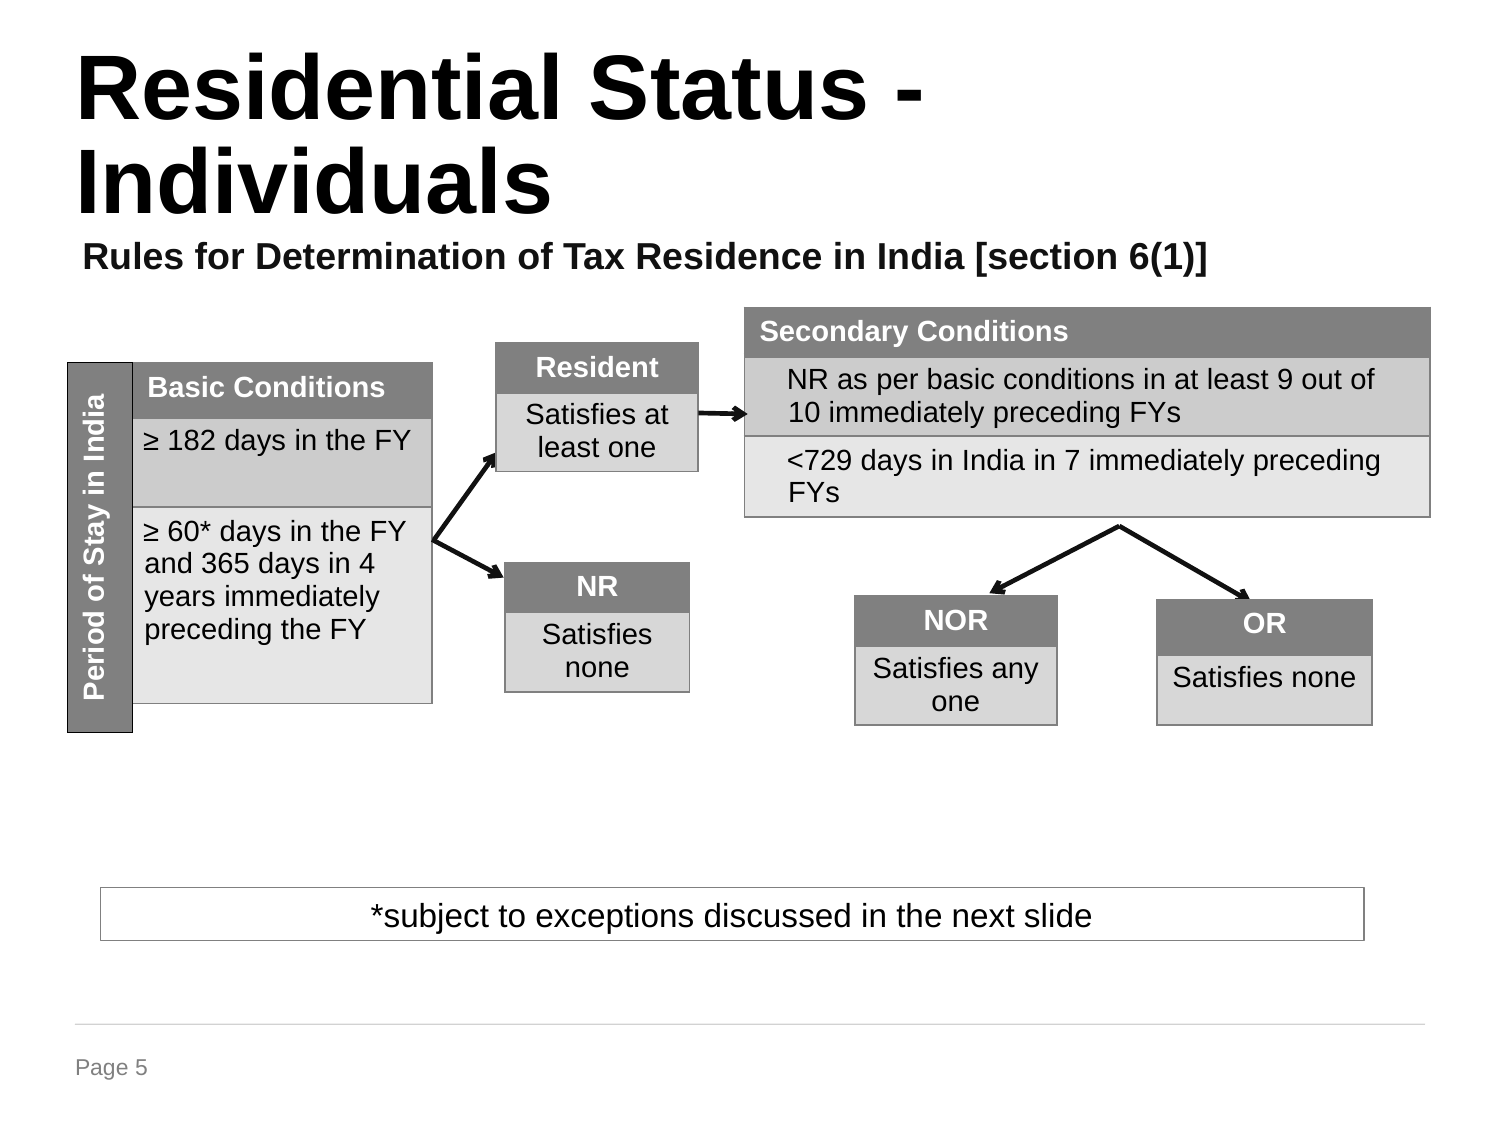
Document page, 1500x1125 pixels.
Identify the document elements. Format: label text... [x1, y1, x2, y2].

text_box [431, 539, 504, 578]
table_cell Satisfies at least one [497, 394, 697, 471]
table_header Secondary Conditions [745, 308, 1429, 353]
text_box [433, 451, 498, 537]
text_box Period of Stay in India [67, 362, 133, 733]
title Residential Status - Individuals [75, 45, 1425, 187]
table_header Resident [497, 344, 697, 388]
table_header OR [1158, 601, 1371, 651]
table_header NR [506, 564, 689, 608]
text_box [1119, 525, 1252, 603]
table_cell ≥ 182 days in the FY [133, 419, 431, 506]
table_cell <729 days in India in 7 immediately preceding FYs [745, 437, 1429, 516]
text_box *subject to exceptions discussed in the next slide [98, 885, 1366, 942]
table_header NOR [856, 597, 1056, 641]
table_cell Satisfies none [506, 613, 689, 691]
table_header Basic Conditions [133, 364, 431, 414]
table_cell NR as per basic conditions in at least 9 out of 10 immediately preceding FYs [745, 358, 1429, 435]
table_cell Satisfies any one [856, 647, 1056, 724]
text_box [989, 525, 1117, 594]
table_cell Satisfies none [1158, 656, 1371, 724]
text_box Rules for Determination of Tax Residence in India [section 6(1)] [82, 231, 1353, 297]
table_cell ≥ 60* days in the FY and 365 days in 4 years immediately preceding the FY [133, 508, 431, 703]
